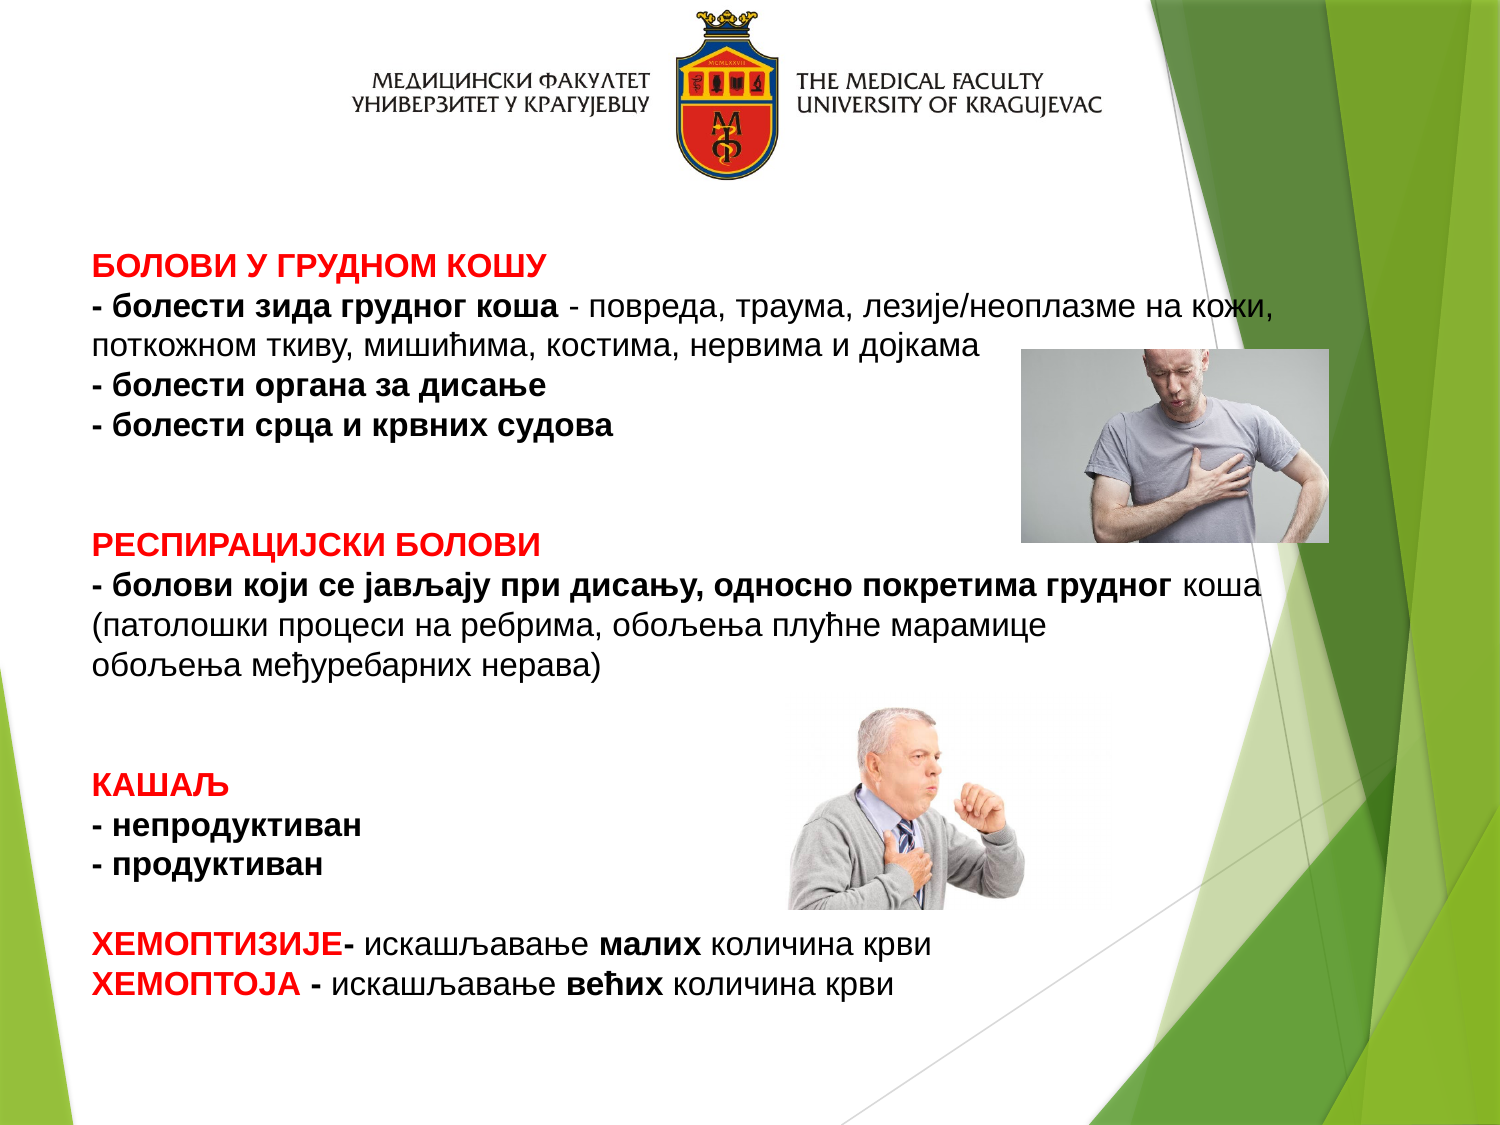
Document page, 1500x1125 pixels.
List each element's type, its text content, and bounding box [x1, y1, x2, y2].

picture [328, 0, 1125, 191]
text_box БОЛОВИ У ГРУДНОМ КОШУ - болести зида грудног коша - повреда, траума, лезије/неоплазме на кожи, поткожном ткиву, мишићима, костима, нервима и дојкама - болести органа за дисање - болести срца и крвних судова РЕСПИРАЦИЈСКИ БОЛОВИ - болови који се јављају при дисању, односно покретима грудног коша (патолошки процеси на ребрима, обољења плућне марамице обољења међуребарних нерава) КАШАЉ - непродуктиван - продуктиван ХЕМОПТИЗИЈЕ- искашљавање малих количина крви ХЕМОПТОЈА - искашљавање већих количина крви [76, 236, 1448, 1010]
picture [1021, 349, 1329, 544]
picture [784, 691, 1112, 911]
